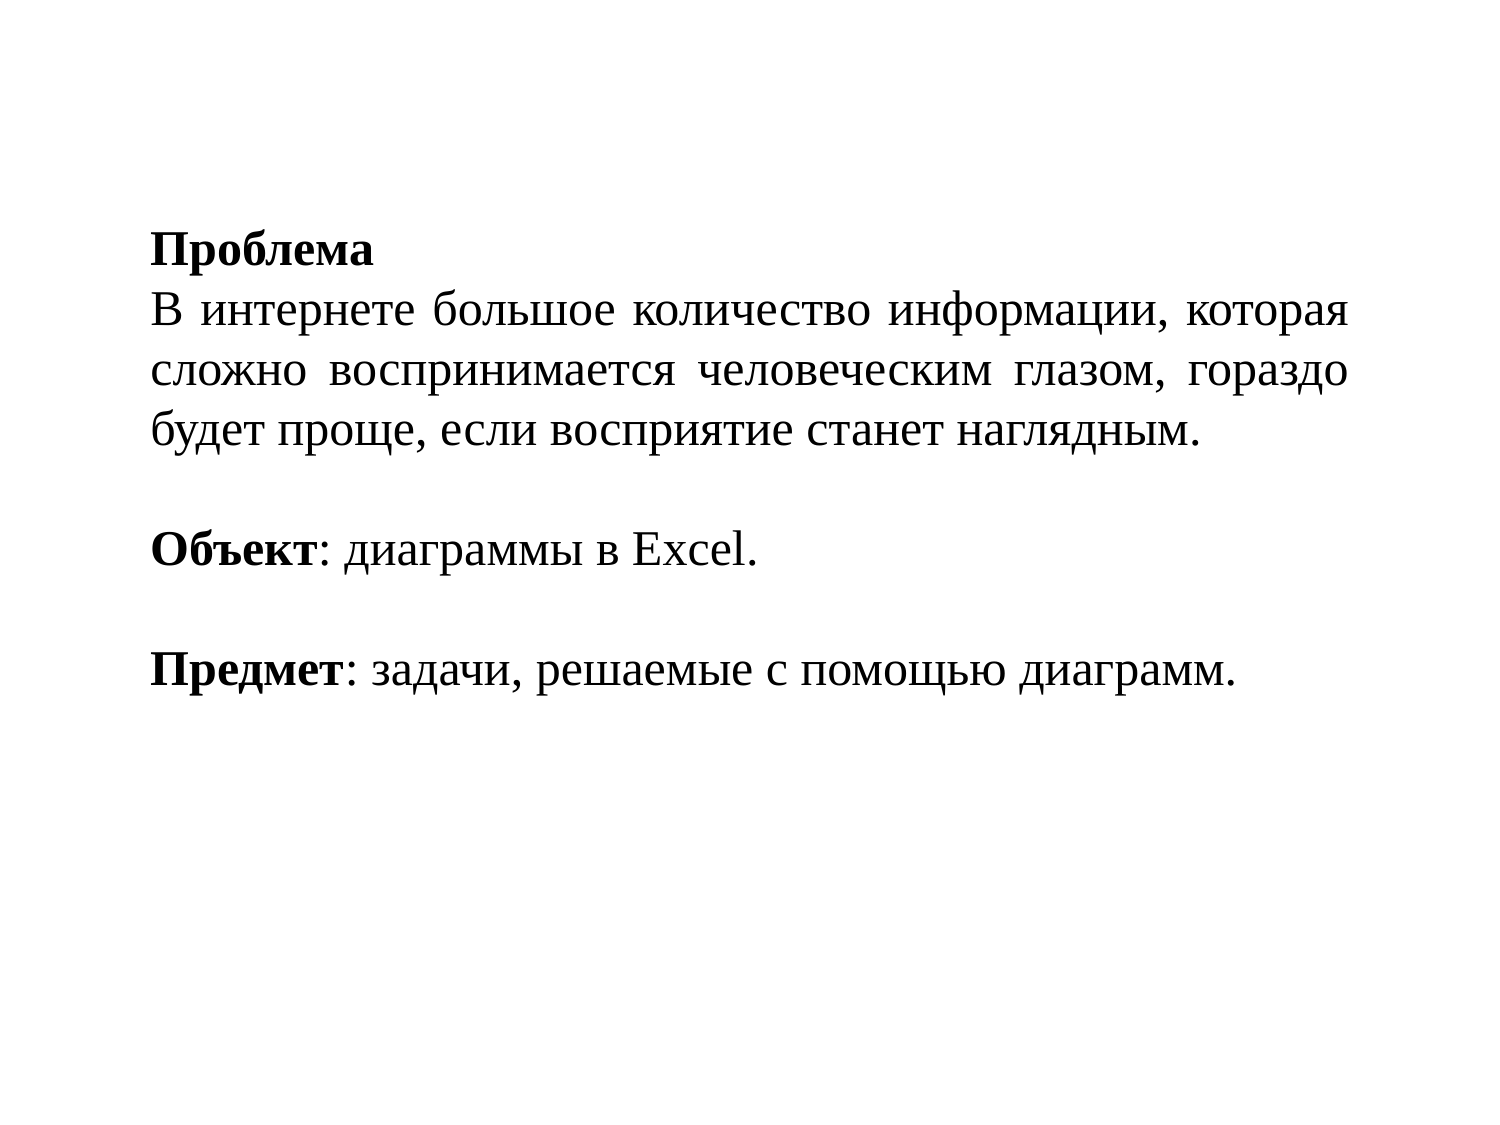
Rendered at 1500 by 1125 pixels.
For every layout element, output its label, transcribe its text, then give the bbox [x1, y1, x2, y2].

text_box Проблема В интернете большое количество информации, которая сложно воспринимается человеческим глазом, гораздо будет проще, если восприятие станет наглядным. Объект: диаграммы в Excel. Предмет: задачи, решаемые с помощью диаграмм. [135, 208, 1365, 703]
